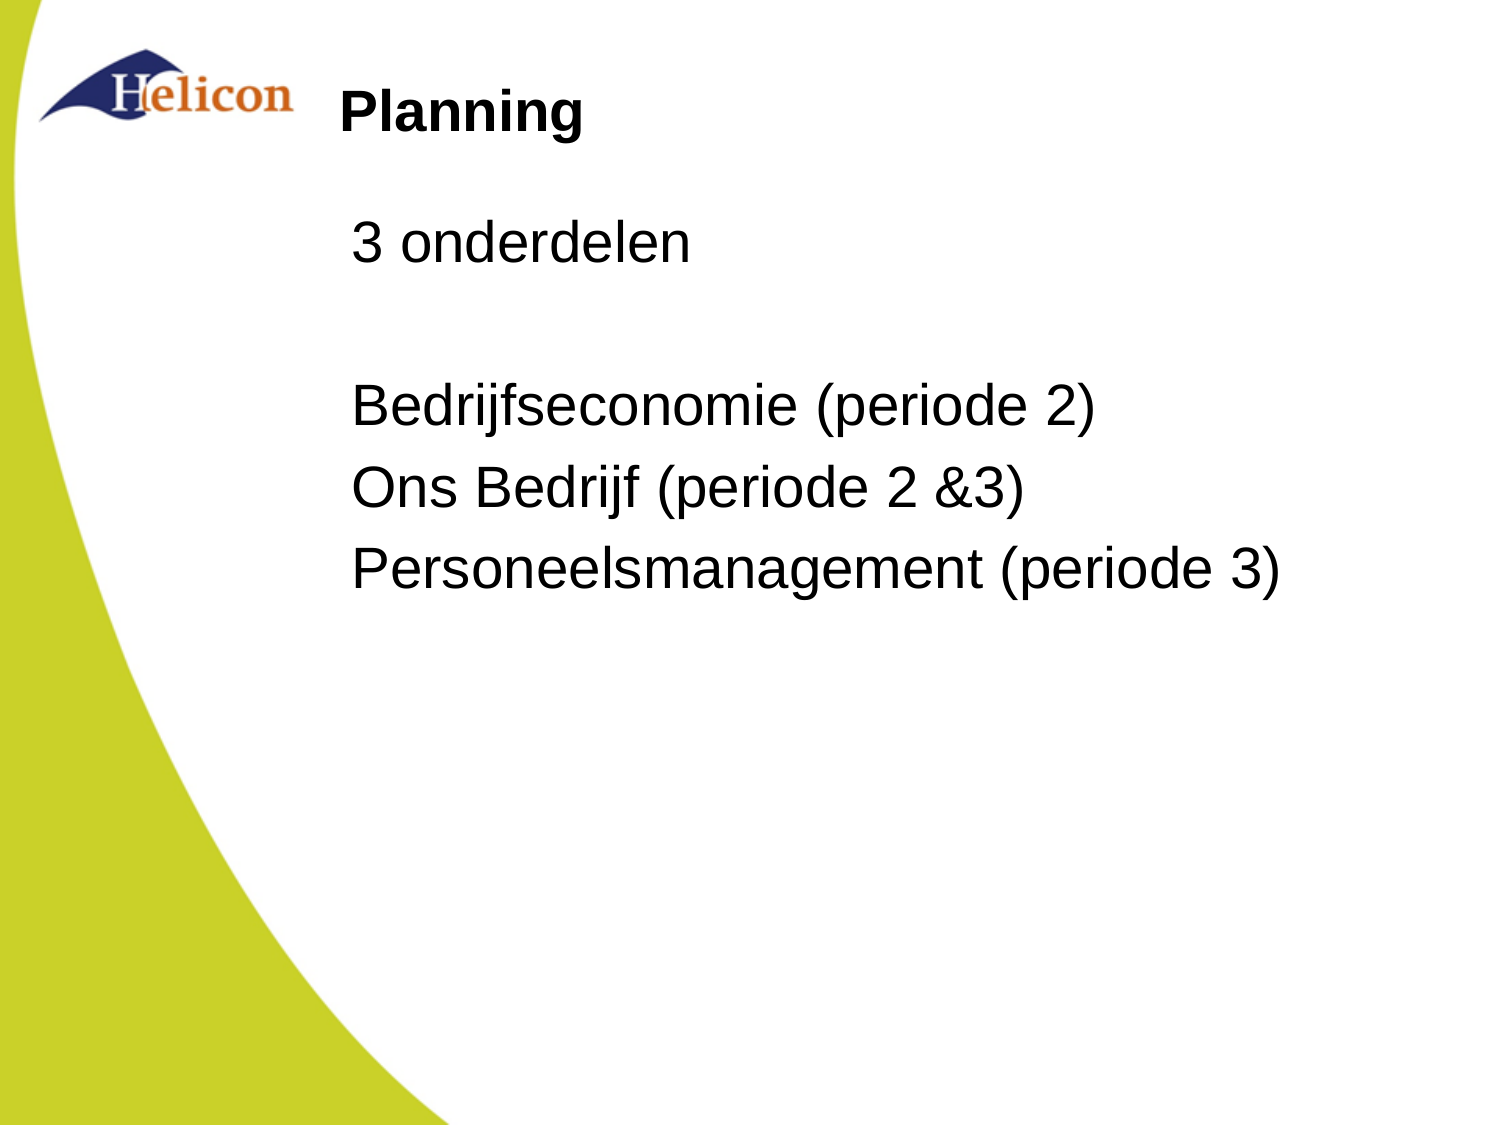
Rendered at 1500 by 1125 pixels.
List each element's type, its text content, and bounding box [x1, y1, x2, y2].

list 3 onderdelen Bedrijfseconomie (periode 2) Ons Bedrijf (periode 2 &3) Personeelsmanagement (periode 3) [336, 196, 1425, 1005]
picture [0, 0, 1500, 1125]
title Planning [324, 54, 1415, 161]
